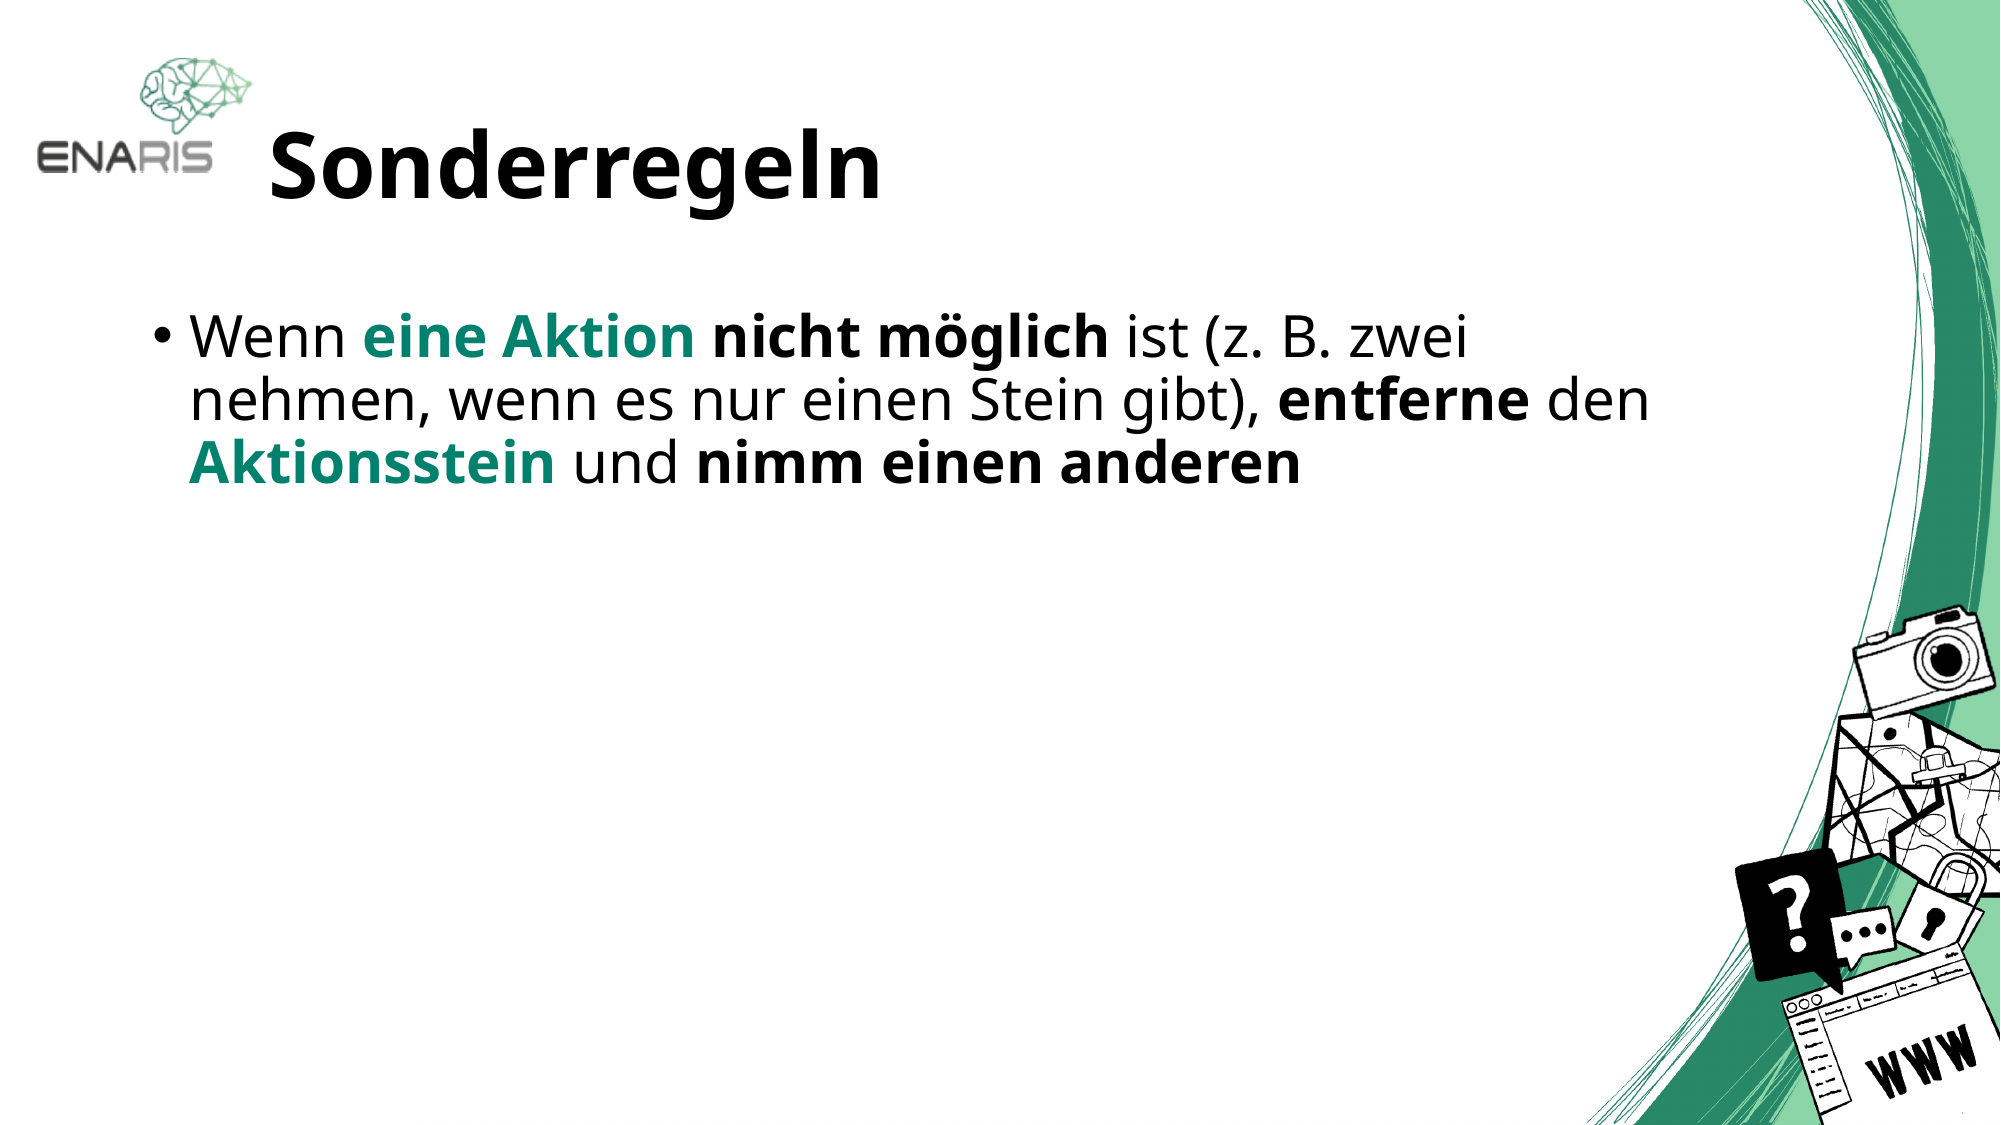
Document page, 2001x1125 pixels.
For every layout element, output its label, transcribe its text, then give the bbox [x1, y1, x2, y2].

picture [408, 0, 2000, 1125]
list Wenn eine Aktion nicht möglich ist (z. B. zwei nehmen, wenn es nur einen Stein gibt), entferne den Aktionsstein und nimm einen anderen [137, 299, 1728, 1014]
title Sonderregeln [253, 59, 1863, 278]
picture [37, 58, 254, 173]
